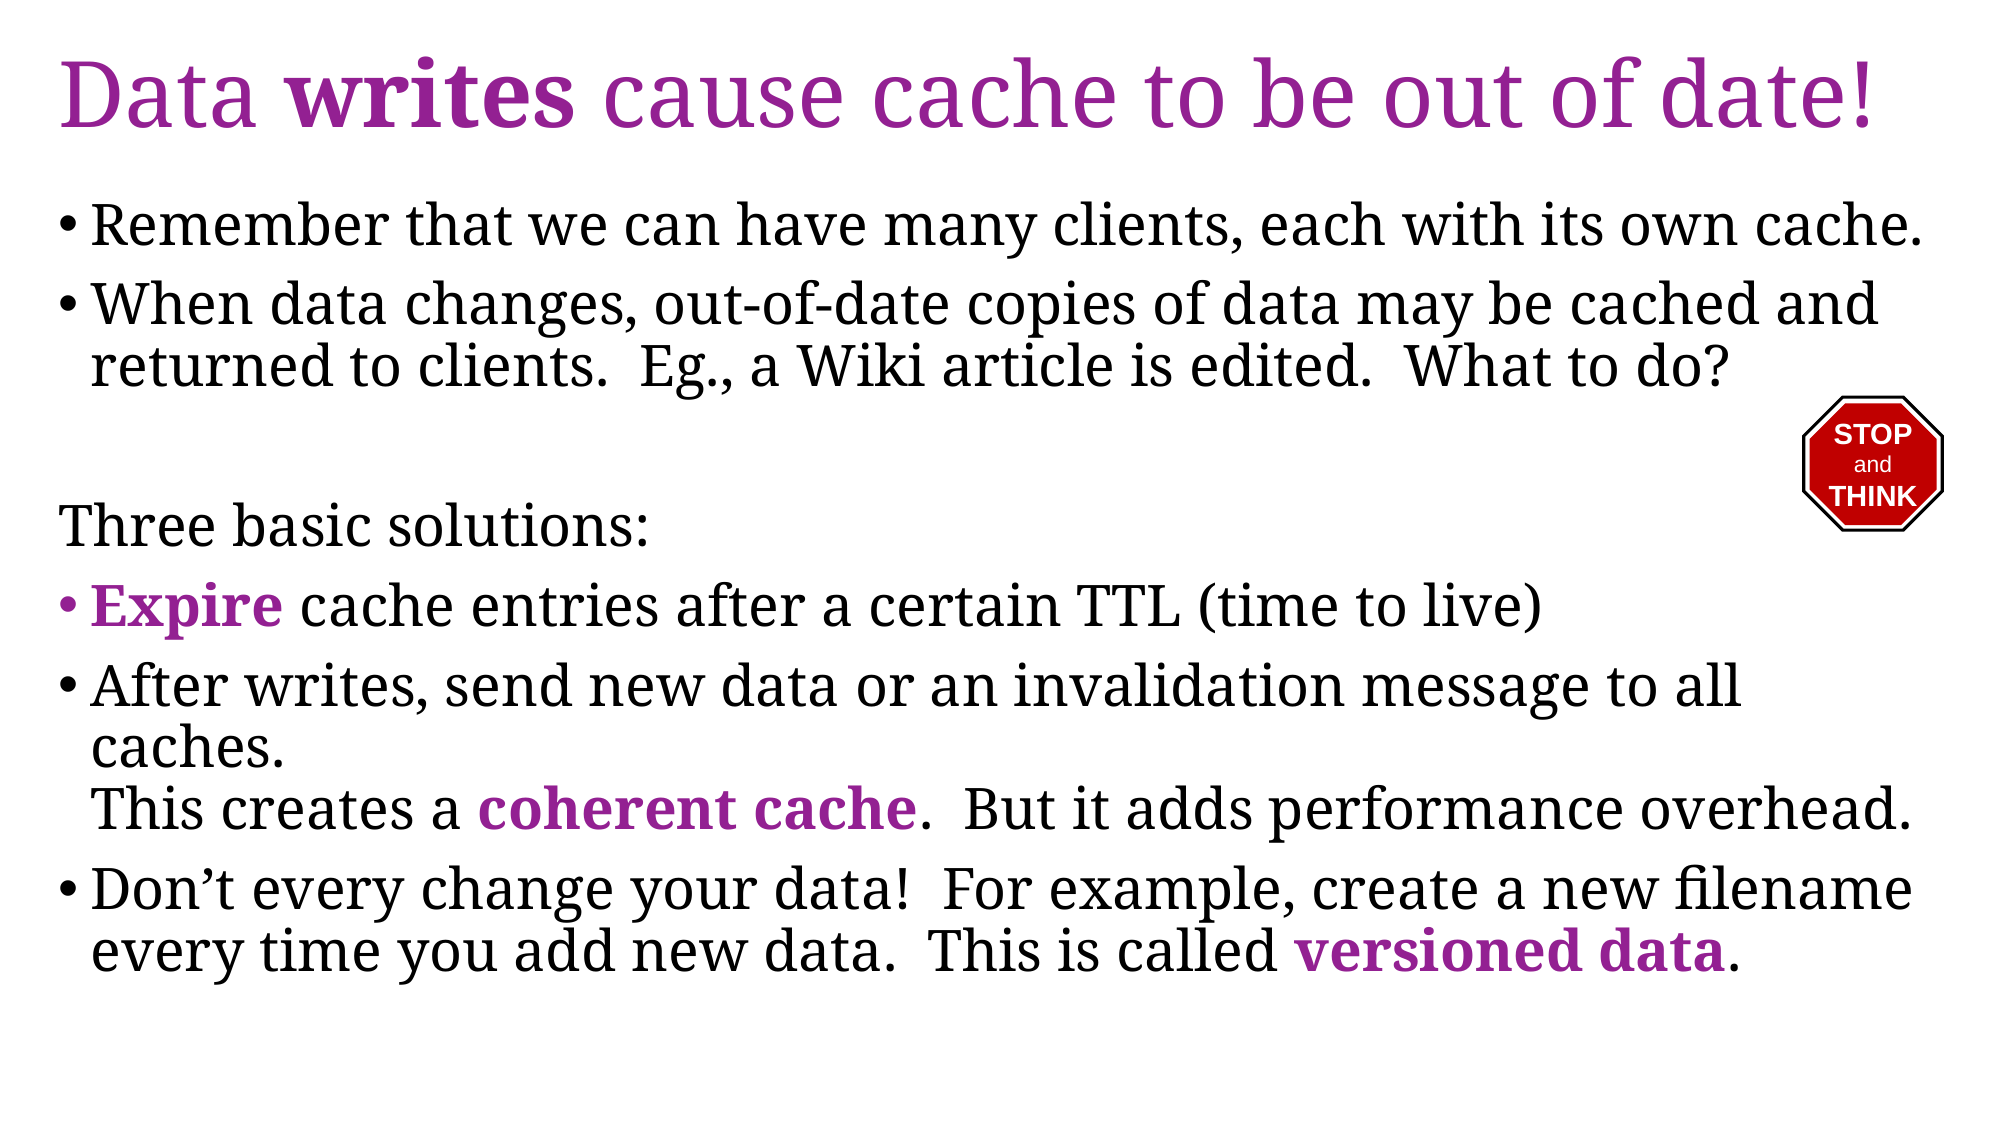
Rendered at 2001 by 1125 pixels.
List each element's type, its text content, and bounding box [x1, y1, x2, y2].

list Remember that we can have many clients, each with its own cache. When data changes, out-of-date copies of data may be cached and returned to clients. Eg., a Wiki article is edited. What to do? Three basic solutions: Expire cache entries after a certain TTL (time to live) After writes, send new data or an invalidation message to all caches. This creates a coherent cache. But it adds performance overhead. Don’t every change your data! For example, create a new filename every time you add new data. This is called versioned data. [43, 188, 1953, 1106]
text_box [1803, 397, 1943, 531]
title Data writes cause cache to be out of date! [43, 25, 1953, 171]
